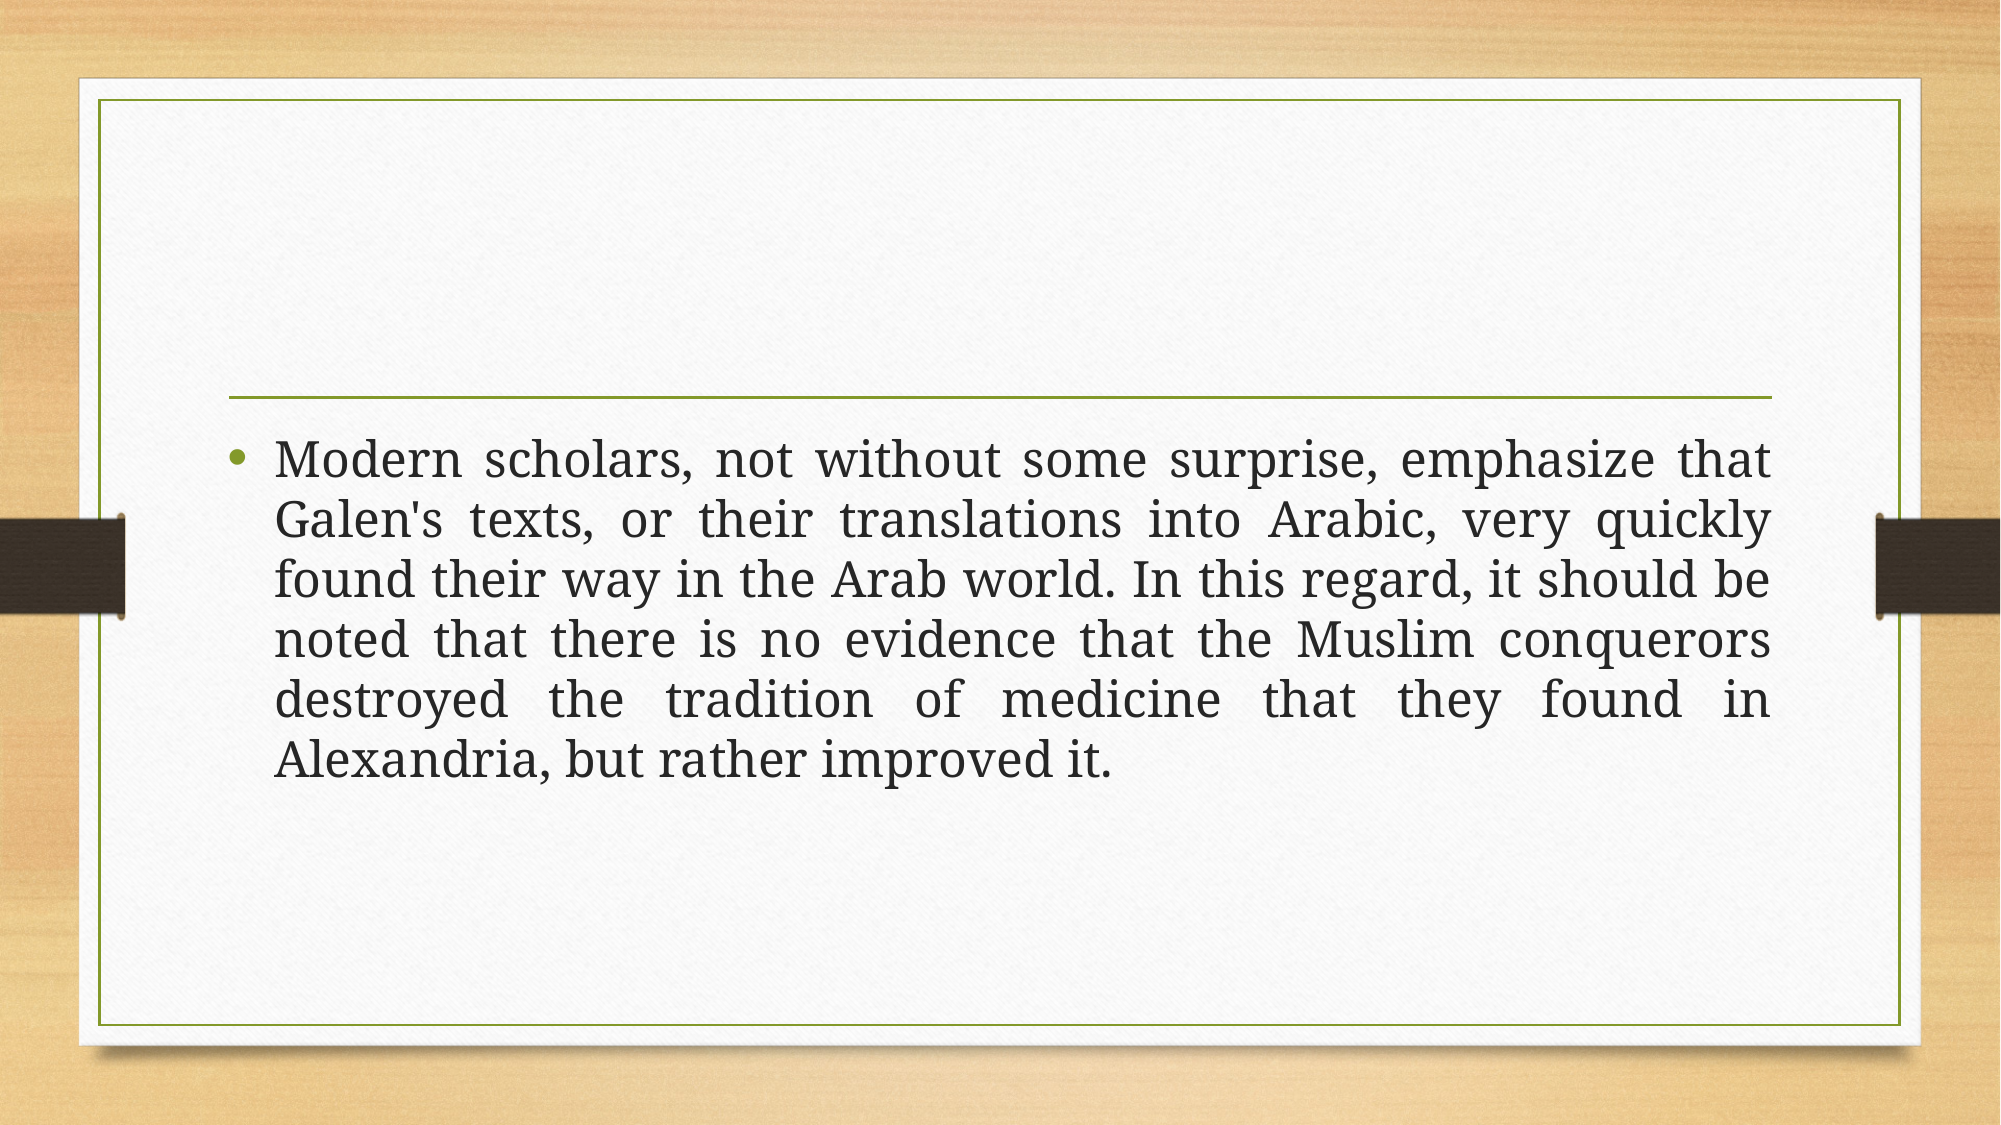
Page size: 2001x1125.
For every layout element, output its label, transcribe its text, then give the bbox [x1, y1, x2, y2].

list Modern scholars, not without some surprise, emphasize that Galen's texts, or their translations into Arabic, very quickly found their way in the Arab world. In this regard, it should be noted that there is no evidence that the Muslim conquerors destroyed the tradition of medicine that they found in Alexandria, but rather improved it. [212, 419, 1788, 964]
picture [0, 0, 2001, 1125]
